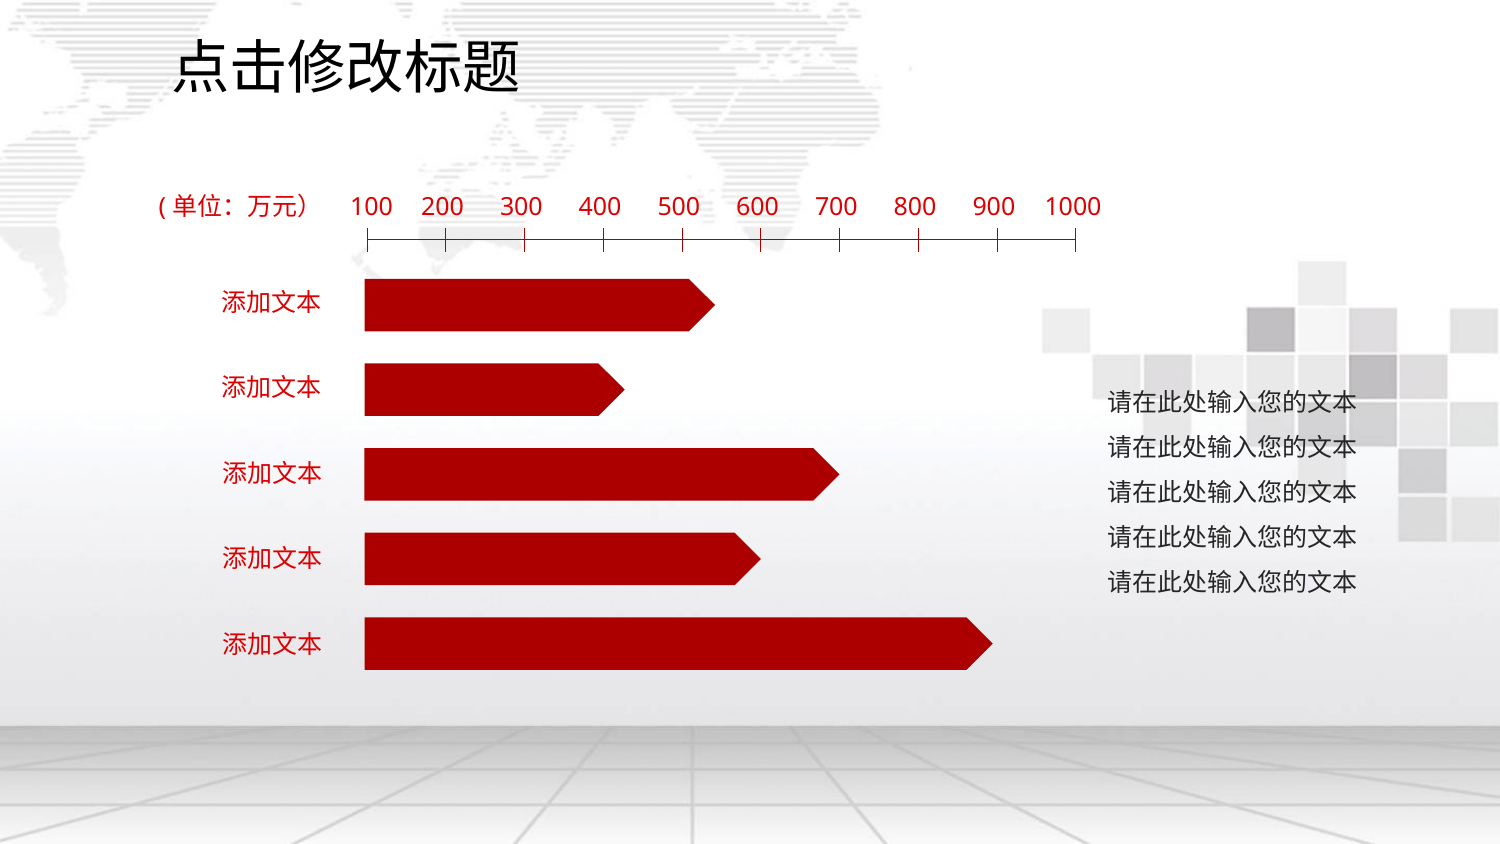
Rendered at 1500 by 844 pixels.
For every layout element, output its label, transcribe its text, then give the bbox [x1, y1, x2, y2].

text_box 700 [800, 182, 873, 228]
text_box 400 [563, 182, 637, 228]
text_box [367, 228, 1076, 252]
text_box 添加文本 [207, 364, 408, 409]
text_box (单位：万元） 100 [143, 182, 406, 228]
text_box 900 [957, 182, 1029, 228]
text_box 添加文本 [207, 449, 432, 495]
text_box 点击修改标题 [156, 22, 573, 108]
text_box 800 [878, 182, 952, 228]
text_box [363, 277, 717, 333]
text_box [363, 616, 995, 671]
text_box 添加文本 [207, 278, 408, 324]
text_box 500 [642, 182, 716, 228]
text_box [363, 531, 763, 587]
text_box 300 [485, 182, 558, 228]
text_box [363, 447, 841, 502]
text_box 请在此处输入您的文本请在此处输入您的文本请在此处输入您的文本请在此处输入您的文本 请在此处输入您的文本 [1092, 364, 1381, 604]
text_box 添加文本 [207, 620, 457, 666]
text_box [363, 362, 627, 417]
text_box 添加文本 [207, 535, 457, 581]
text_box 600 [721, 182, 794, 228]
text_box 1000 [1029, 182, 1117, 228]
picture [0, 0, 1500, 844]
text_box 200 [406, 182, 479, 228]
